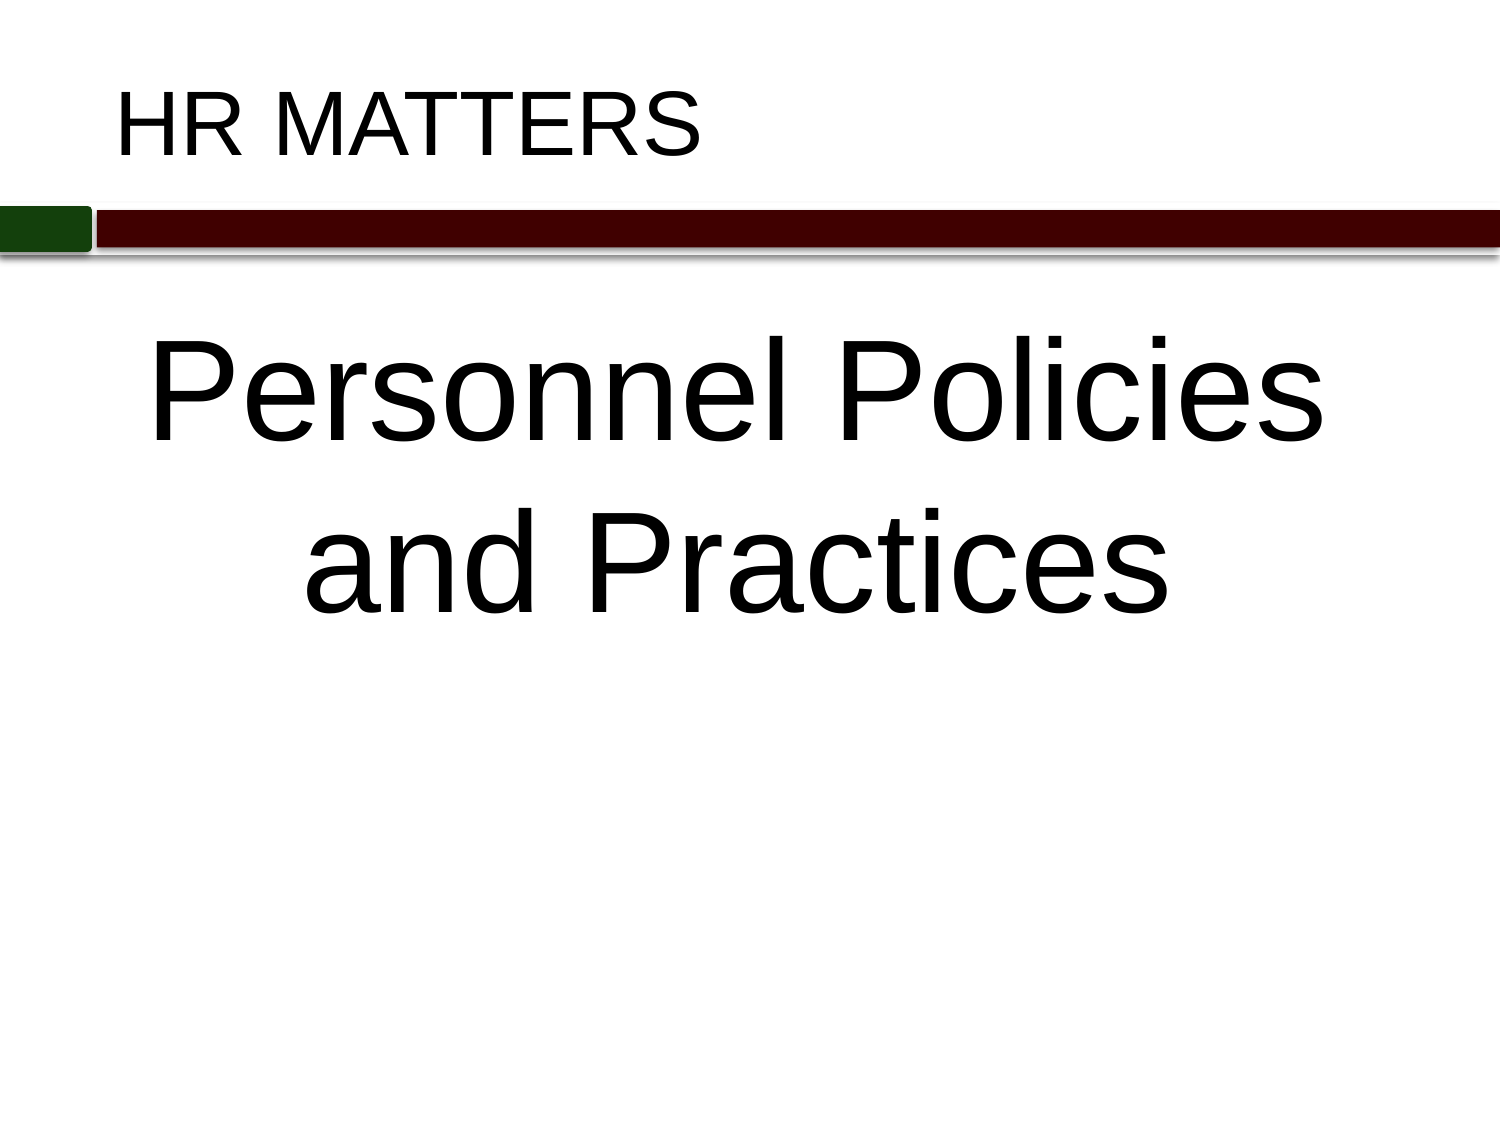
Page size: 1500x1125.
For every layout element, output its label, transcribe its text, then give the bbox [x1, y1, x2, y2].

text_box Personnel Policies and Practices [37, 287, 1438, 650]
title HR MATTERS [99, 37, 1438, 200]
